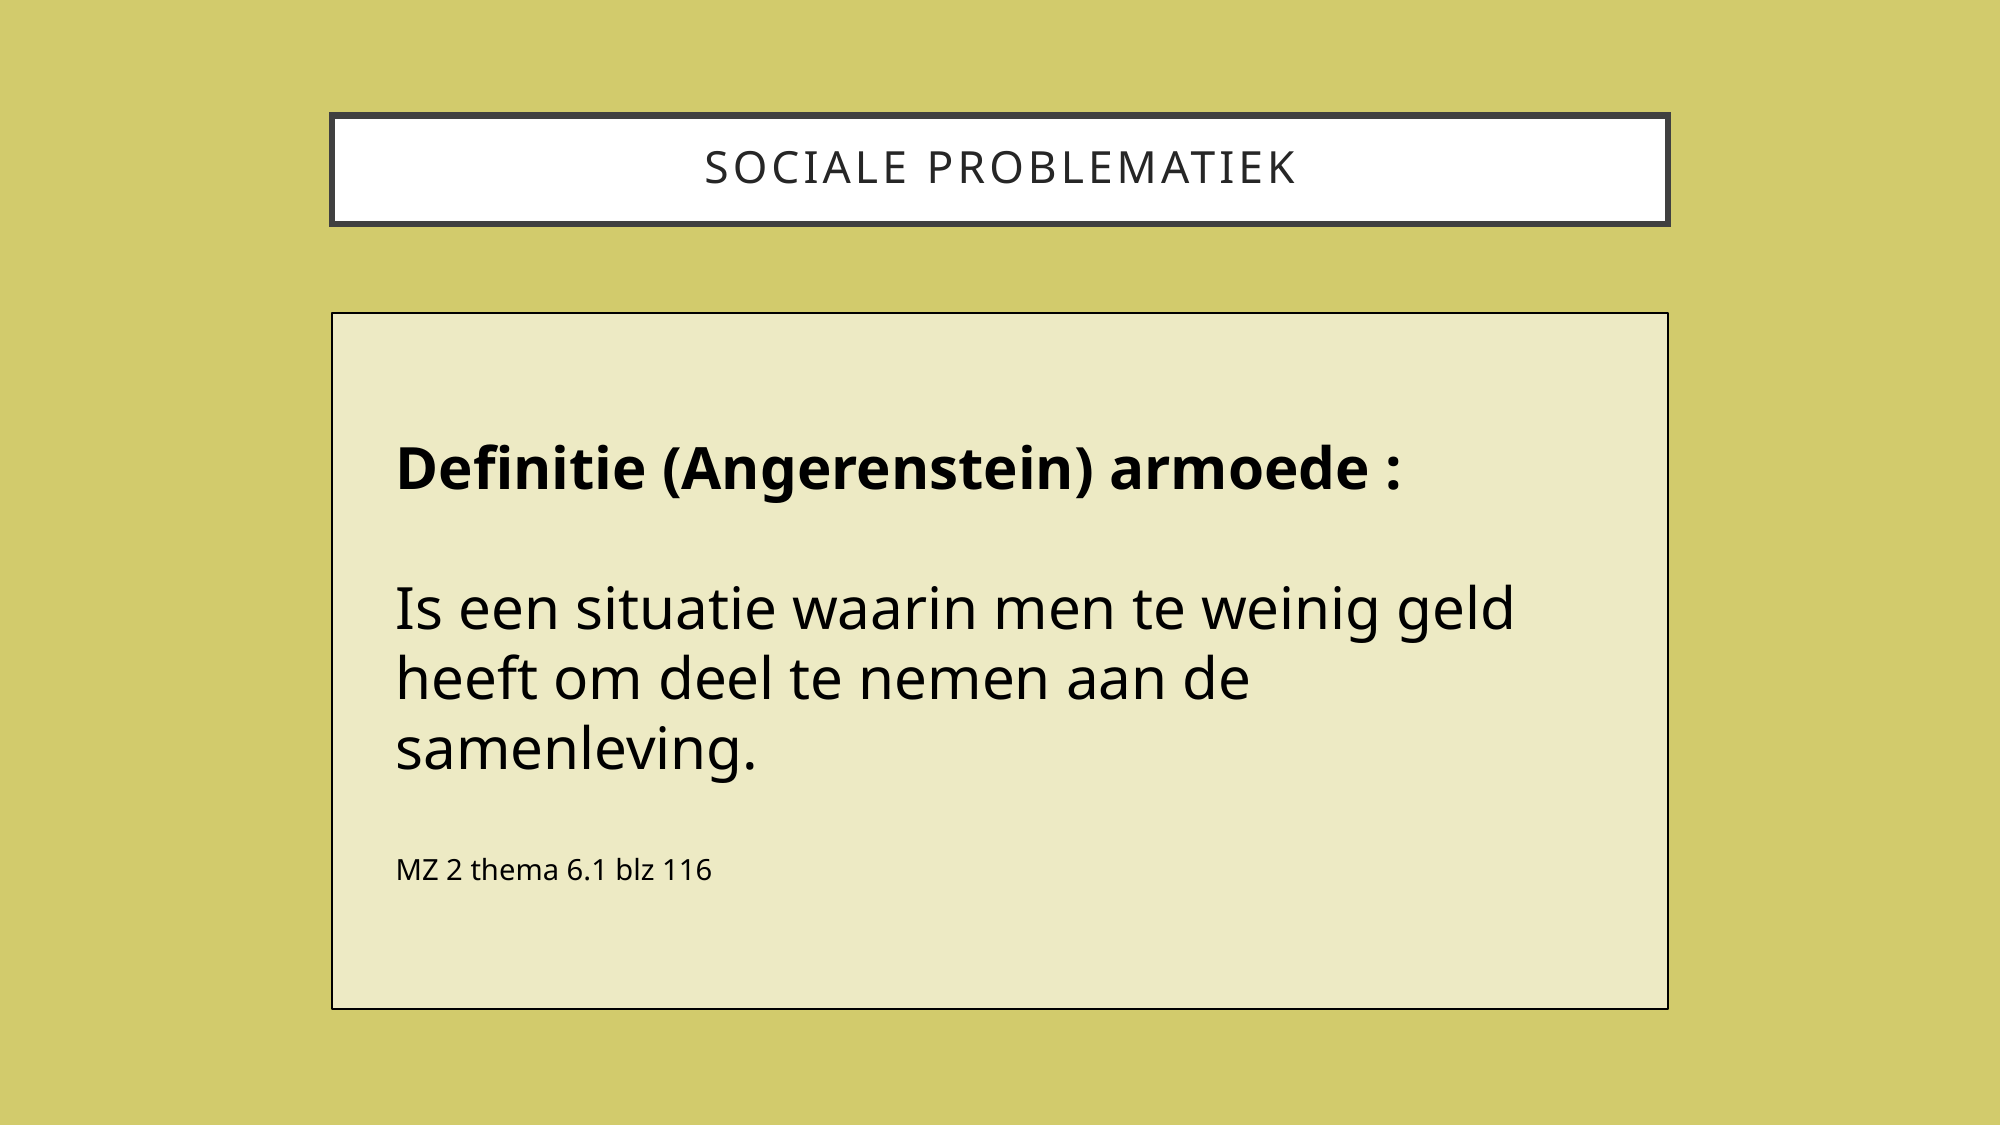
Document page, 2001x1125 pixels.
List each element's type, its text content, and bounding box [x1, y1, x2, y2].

text_box Definitie (Angerenstein) armoede : Is een situatie waarin men te weinig geld heeft om deel te nemen aan de samenleving. MZ 2 thema 6.1 blz 116 [380, 423, 1614, 894]
title Sociale problematiek [329, 112, 1671, 227]
text_box [331, 312, 1669, 1010]
